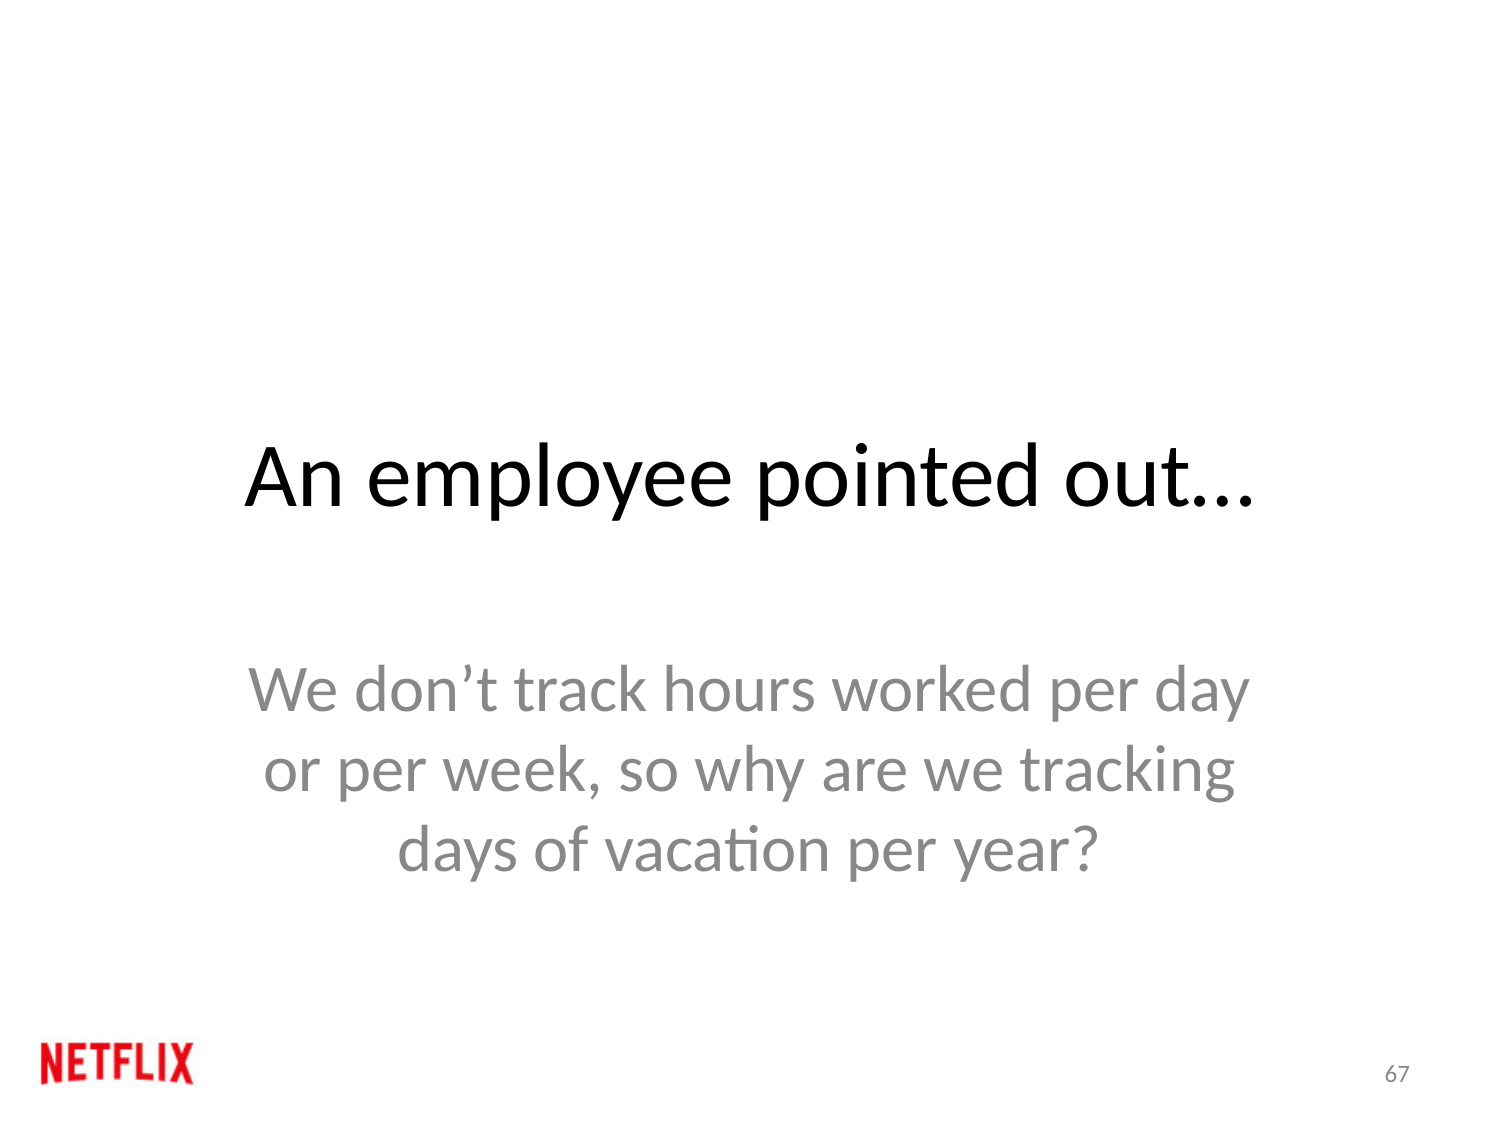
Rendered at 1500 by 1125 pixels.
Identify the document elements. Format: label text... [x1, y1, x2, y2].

picture [24, 1024, 211, 1104]
subtitle We don’t track hours worked per day or per week, so why are we tracking days of vacation per year? [225, 637, 1275, 925]
slide_number ‹#› [1074, 1042, 1425, 1103]
title An employee pointed out… [112, 349, 1388, 591]
